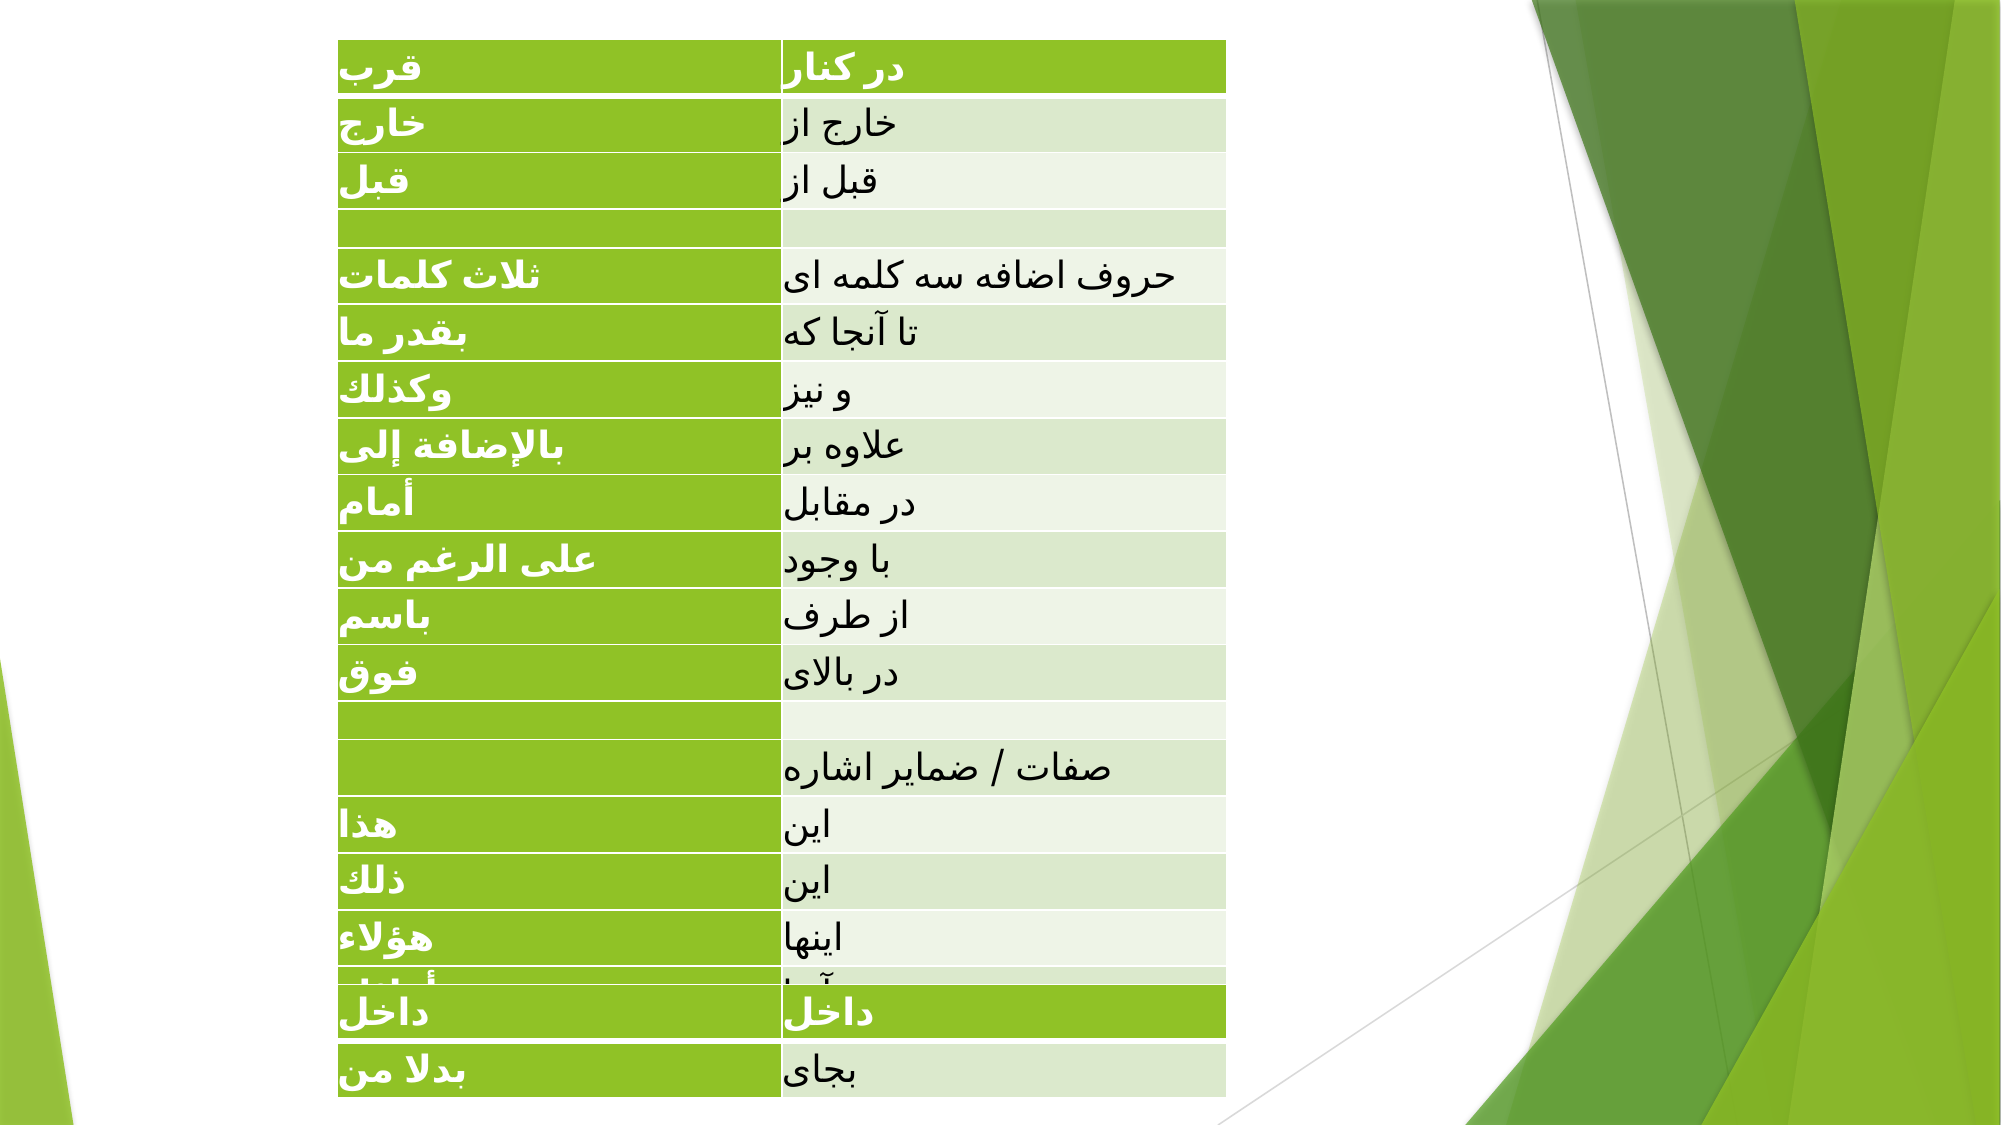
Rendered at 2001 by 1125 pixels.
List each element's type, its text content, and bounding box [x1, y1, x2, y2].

table_cell این [783, 854, 1226, 909]
table_header داخل [338, 985, 781, 1038]
table_cell با وجود [783, 532, 1226, 587]
table_cell هذا [338, 797, 781, 852]
table_cell قبل از [783, 153, 1226, 208]
table_header داخل [783, 985, 1226, 1038]
table_cell صفات / ضمایر اشاره [783, 740, 1226, 795]
table_cell علاوه بر [783, 419, 1226, 474]
table_cell تا آنجا که [783, 305, 1226, 360]
table_header قرب [338, 40, 781, 93]
table_cell بجای [783, 1044, 1226, 1097]
table_cell بقدر ما [338, 305, 781, 360]
table_cell [338, 210, 781, 247]
table_header در کنار [783, 40, 1226, 93]
table_cell اینها [783, 911, 1226, 965]
table_cell فوق [338, 645, 781, 700]
table_cell این [783, 797, 1226, 852]
table_cell [783, 210, 1226, 247]
table_cell بدلا من [338, 1044, 781, 1097]
table_cell باسم [338, 589, 781, 644]
table_cell خارج از [783, 99, 1226, 152]
table_cell على الرغم من [338, 532, 781, 587]
table_cell و نیز [783, 362, 1226, 417]
table_cell هؤلاء [338, 911, 781, 965]
table_cell أولئك [338, 967, 781, 984]
table_cell وكذلك [338, 362, 781, 417]
table_cell [338, 740, 781, 795]
table_cell أمام [338, 475, 781, 530]
table_cell خارج [338, 99, 781, 152]
table_cell آنها [783, 967, 1226, 984]
table_cell در مقابل [783, 475, 1226, 530]
table_cell ثلاث كلمات [338, 249, 781, 303]
table_cell [338, 702, 781, 739]
table_cell در بالای [783, 645, 1226, 700]
table_cell بالإضافة إلى [338, 419, 781, 474]
table_cell قبل [338, 153, 781, 208]
table_cell [783, 702, 1226, 739]
table_cell ذلك [338, 854, 781, 909]
table_cell حروف اضافه سه کلمه ای [783, 249, 1226, 303]
table_cell از طرف [783, 589, 1226, 644]
